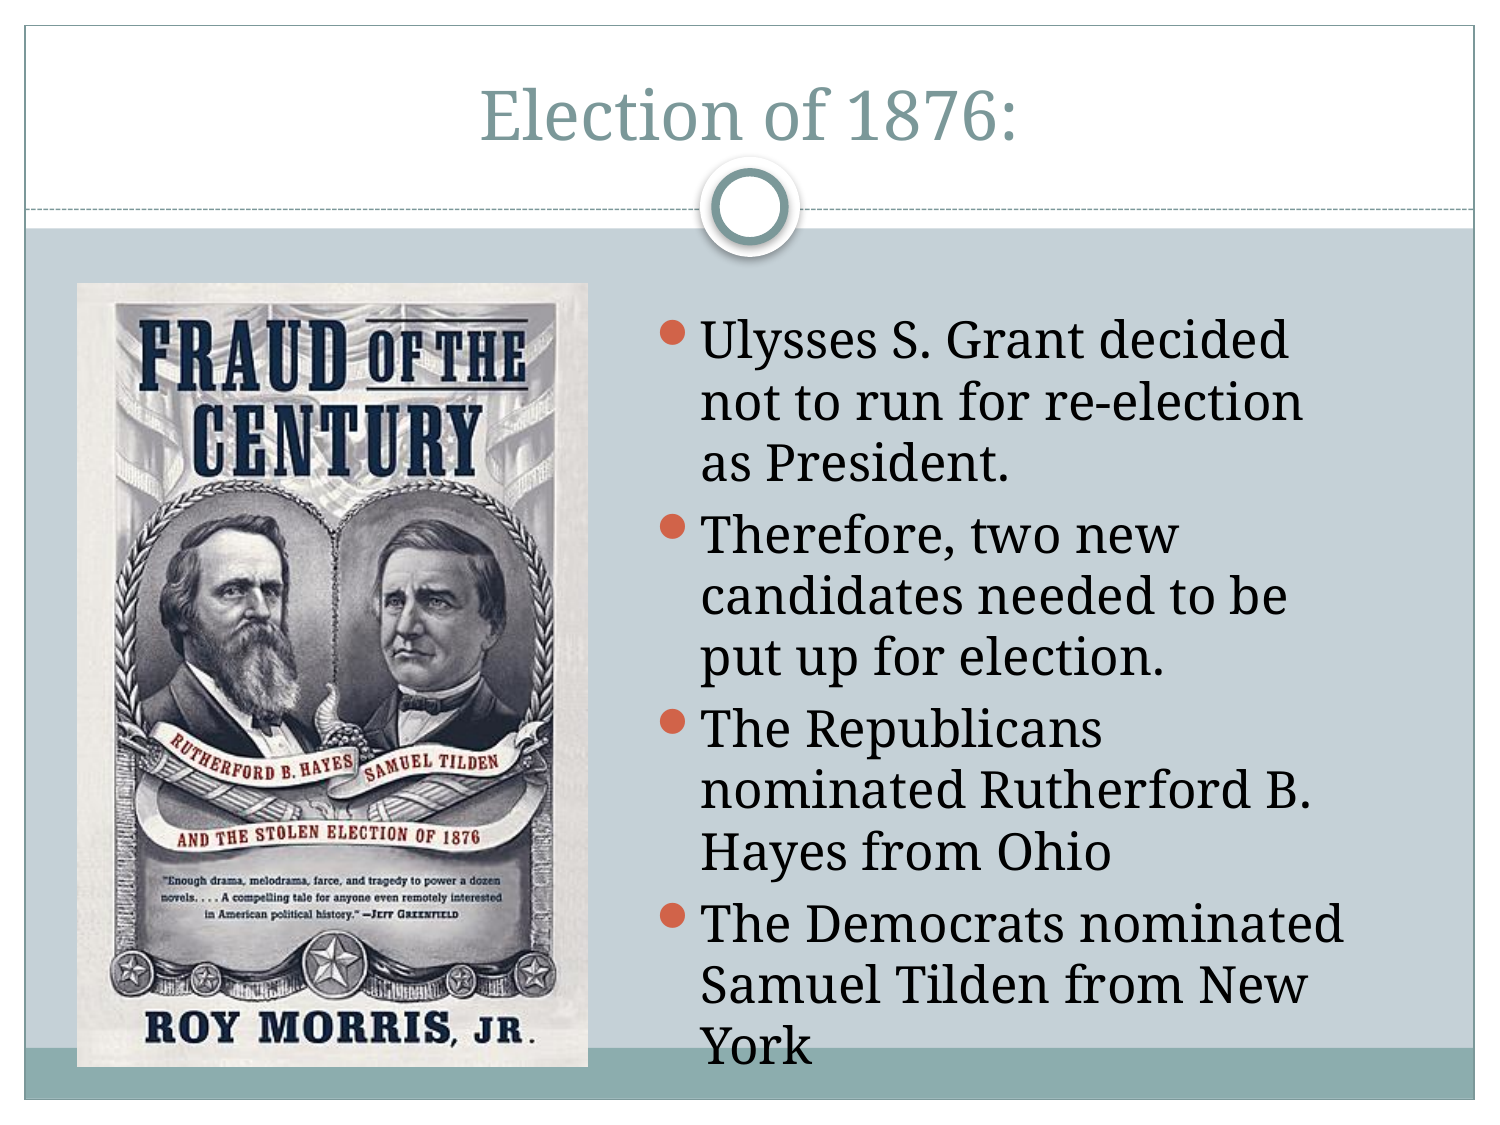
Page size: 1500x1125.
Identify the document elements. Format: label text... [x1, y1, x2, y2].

picture [76, 283, 588, 1067]
title Election of 1876: [49, 37, 1450, 162]
list Ulysses S. Grant decided not to run for re-election as President. Therefore, two new candidates needed to be put up for election. The Republicans nominated Rutherford B. Hayes from Ohio The Democrats nominated Samuel Tilden from New York [641, 299, 1372, 1084]
